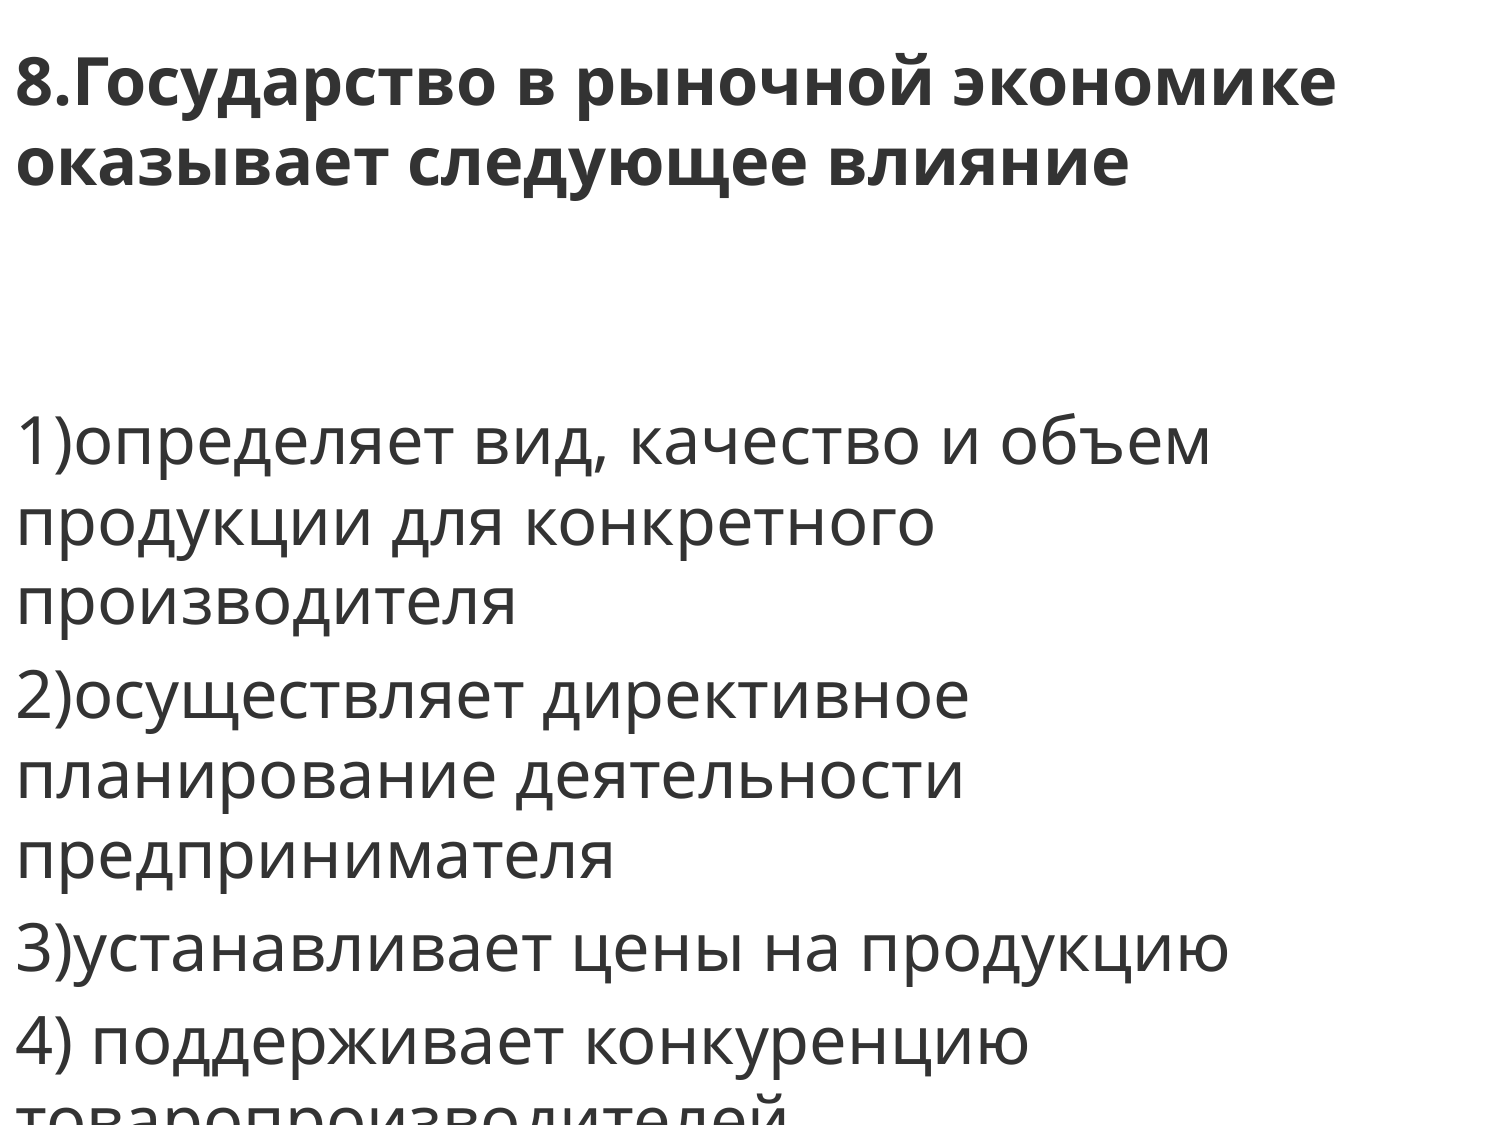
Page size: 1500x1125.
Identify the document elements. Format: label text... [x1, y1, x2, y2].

list 8.Государство в рыночной экономике оказывает следующее влияние 1)определяет вид, качество и объем продукции для конкретного производителя 2)осуществляет директивное планирование деятельности предпринимателя 3)устанавливает цены на продукцию 4) поддерживает конкуренцию товаропроизводителей. [0, 30, 1471, 1106]
